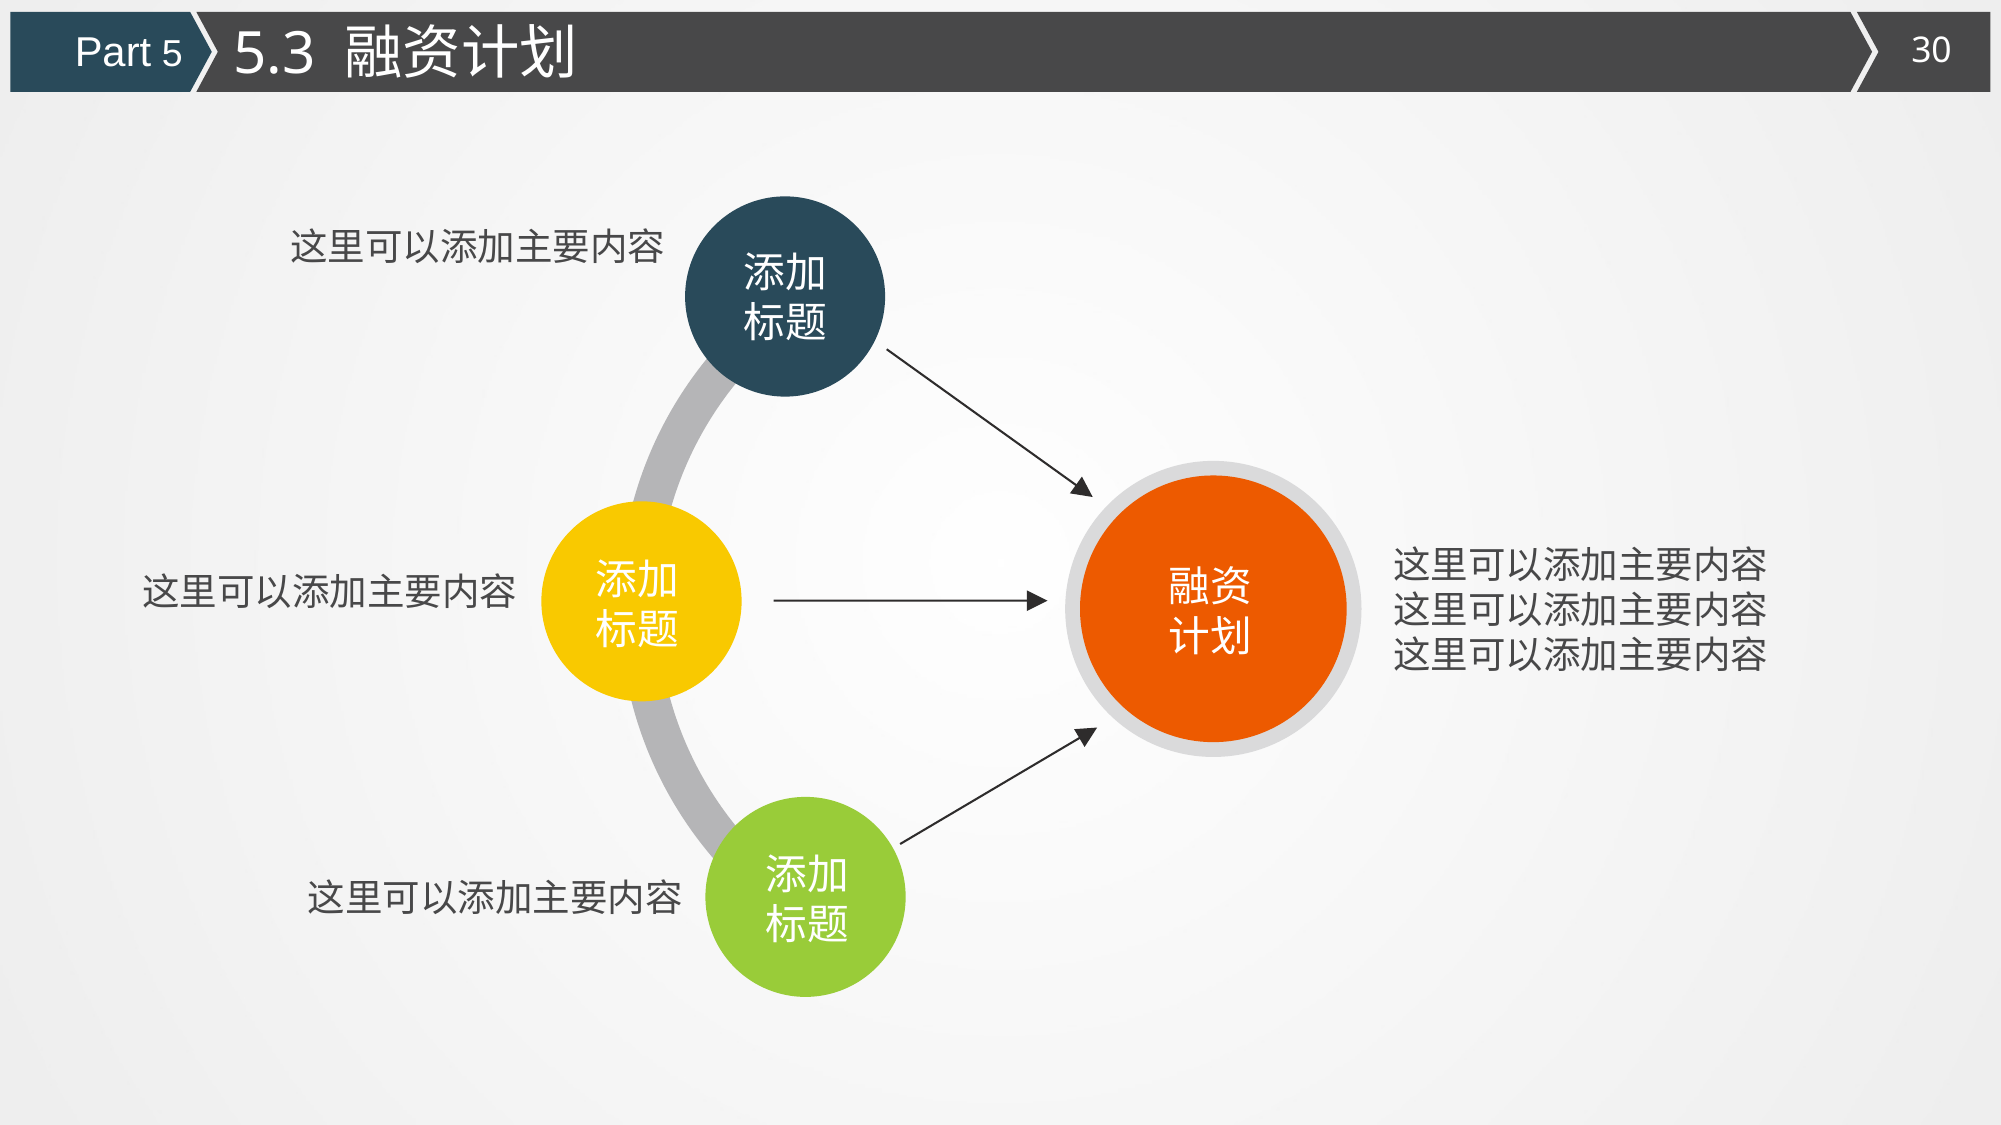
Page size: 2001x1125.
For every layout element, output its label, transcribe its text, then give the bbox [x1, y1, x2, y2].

picture [0, 0, 2001, 1125]
text_box [541, 501, 742, 702]
text_box 添加 标题 [743, 840, 872, 956]
text_box Part 5 [22, 17, 198, 83]
text_box 5.3 融资计划 [218, 7, 1046, 93]
text_box [705, 796, 906, 997]
text_box [886, 349, 1093, 498]
text_box 这里可以添加主要内容 这里可以添加主要内容 这里可以添加主要内容 [1378, 533, 1824, 684]
text_box 添加 标题 [573, 545, 701, 661]
text_box [631, 698, 735, 858]
text_box 添加 标题 [721, 238, 849, 354]
text_box 这里可以添加主要内容 [86, 559, 533, 620]
text_box [1065, 460, 1362, 757]
text_box 这里可以添加主要内容 [222, 215, 680, 276]
text_box [1080, 475, 1347, 743]
text_box [685, 196, 886, 397]
text_box [773, 590, 1048, 612]
text_box 融资计划 [1146, 551, 1274, 667]
text_box 这里可以添加主要内容 [252, 866, 698, 927]
text_box [900, 727, 1098, 845]
text_box [633, 359, 736, 505]
